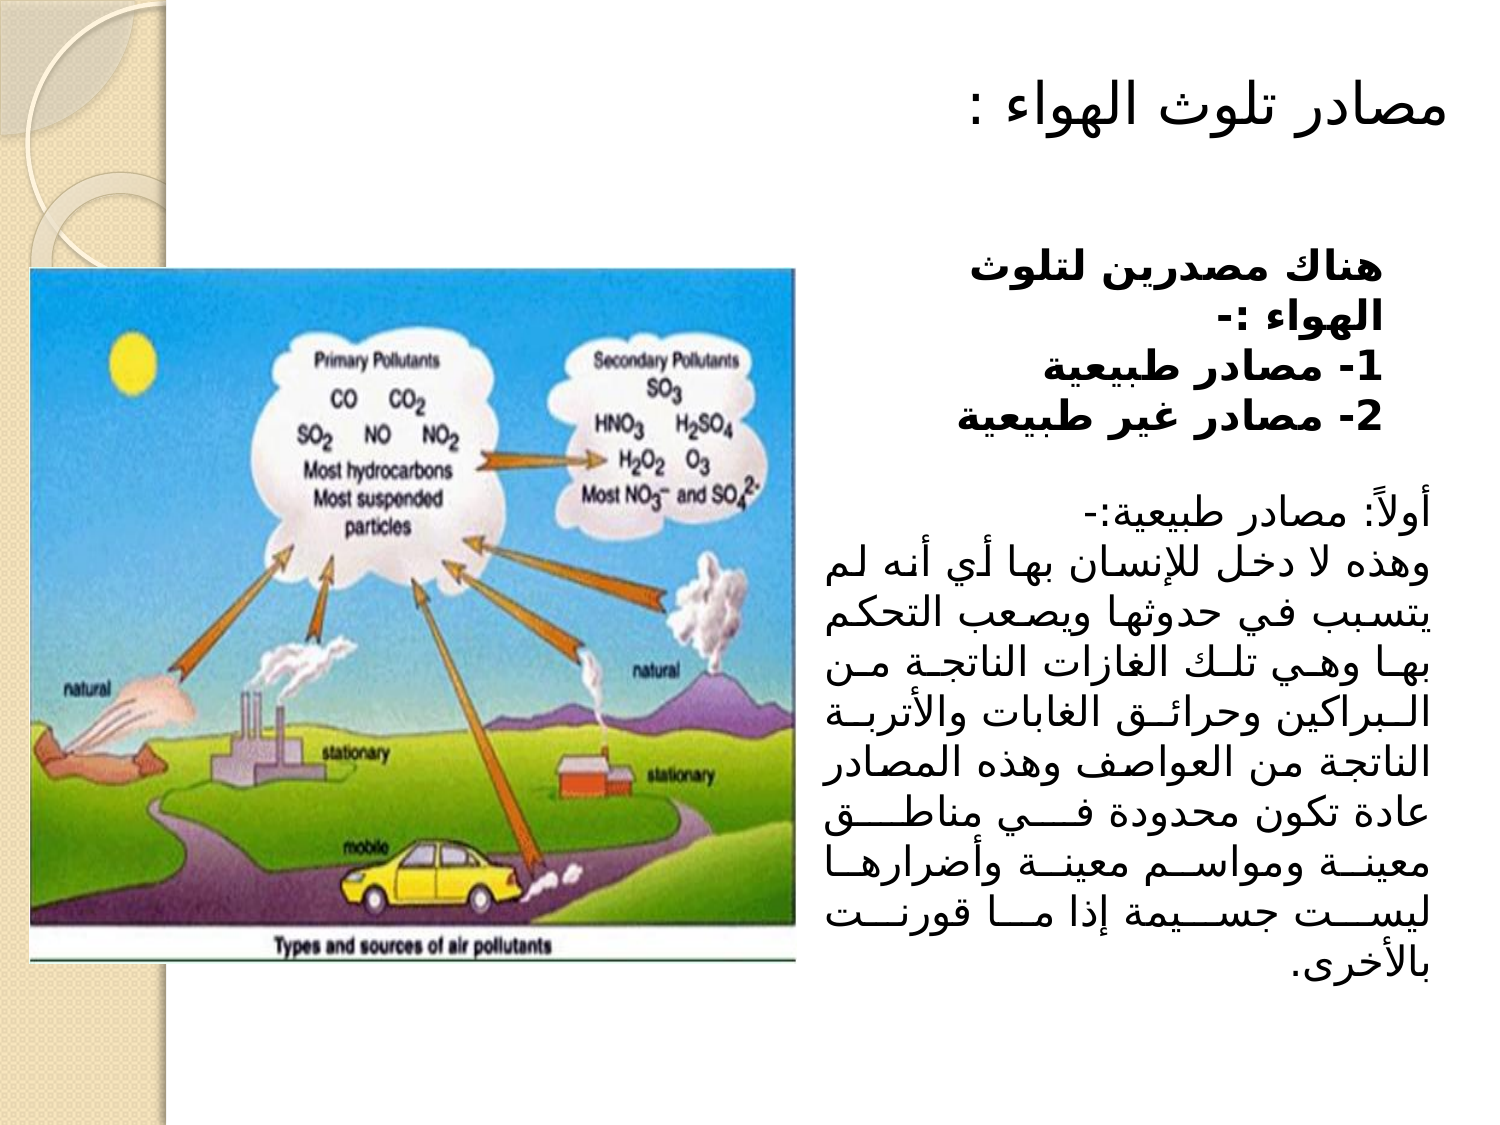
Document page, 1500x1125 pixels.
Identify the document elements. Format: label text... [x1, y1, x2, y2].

text_box هناك مصدرين لتلوث الهواء :- 1- مصادر طبيعية 2- مصادر غير طبيعية [927, 231, 1400, 492]
title مصادر تلوث الهواء : [797, 42, 1466, 231]
picture [29, 266, 797, 965]
text_box أولاً: مصادر طبيعية:- وهذه لا دخل للإنسان بها أي أنه لم يتسبب في حدوثها ويصعب التحكم بها وهي تلك الغازات الناتجة من البراكين وحرائق الغابات والأتربة الناتجة من العواصف وهذه المصادر عادة تكون محدودة في مناطق معينة ومواسم معينة وأضرارها ليست جسيمة إذا ما قورنت بالأخرى. [809, 477, 1447, 993]
